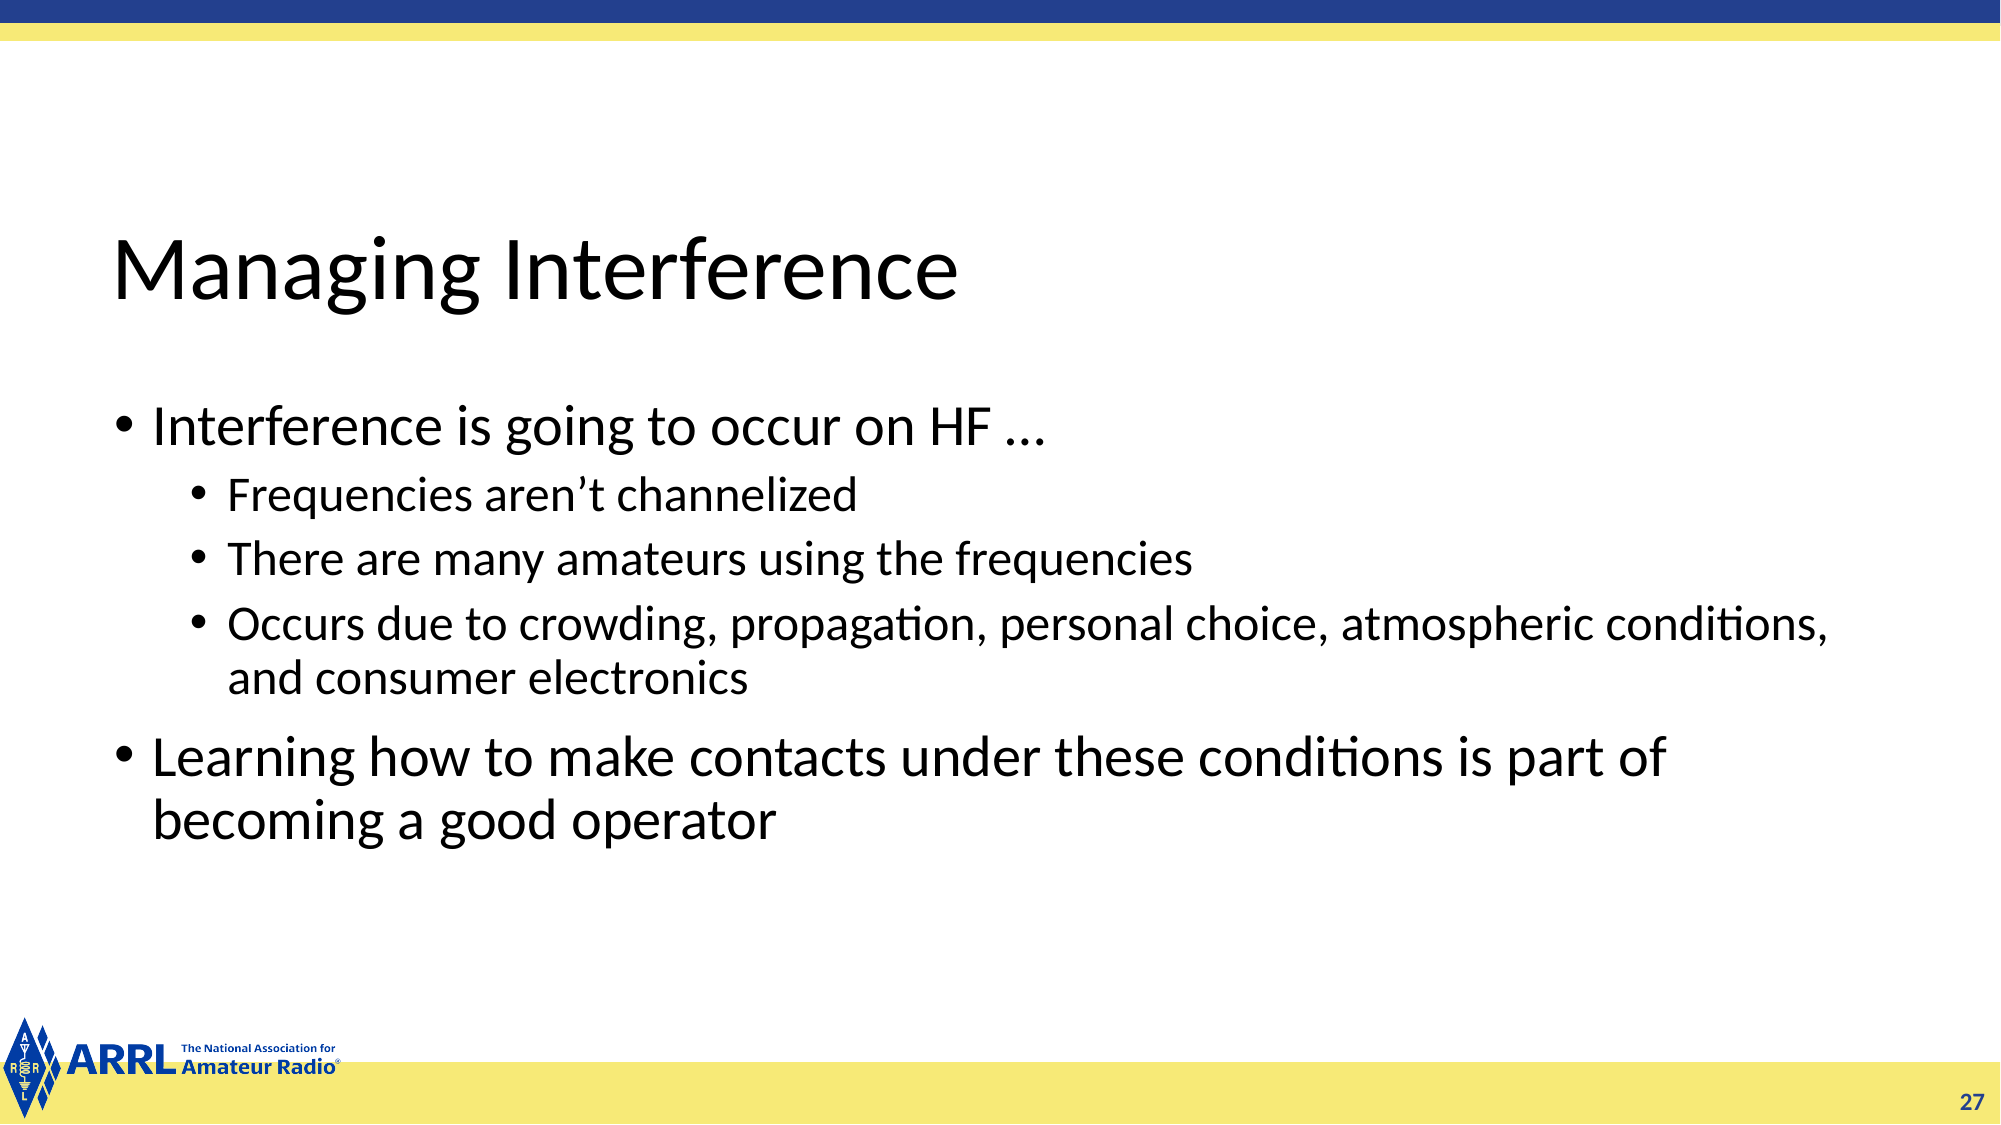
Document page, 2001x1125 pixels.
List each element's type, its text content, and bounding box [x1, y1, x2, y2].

picture [1, 1015, 342, 1121]
title Managing Interference [96, 212, 1897, 356]
list Interference is going to occur on HF … Frequencies aren’t channelized There are many amateurs using the frequencies Occurs due to crowding, propagation, personal choice, atmospheric conditions, and consumer electronics Learning how to make contacts under these conditions is part of becoming a good operator [99, 387, 1900, 1075]
